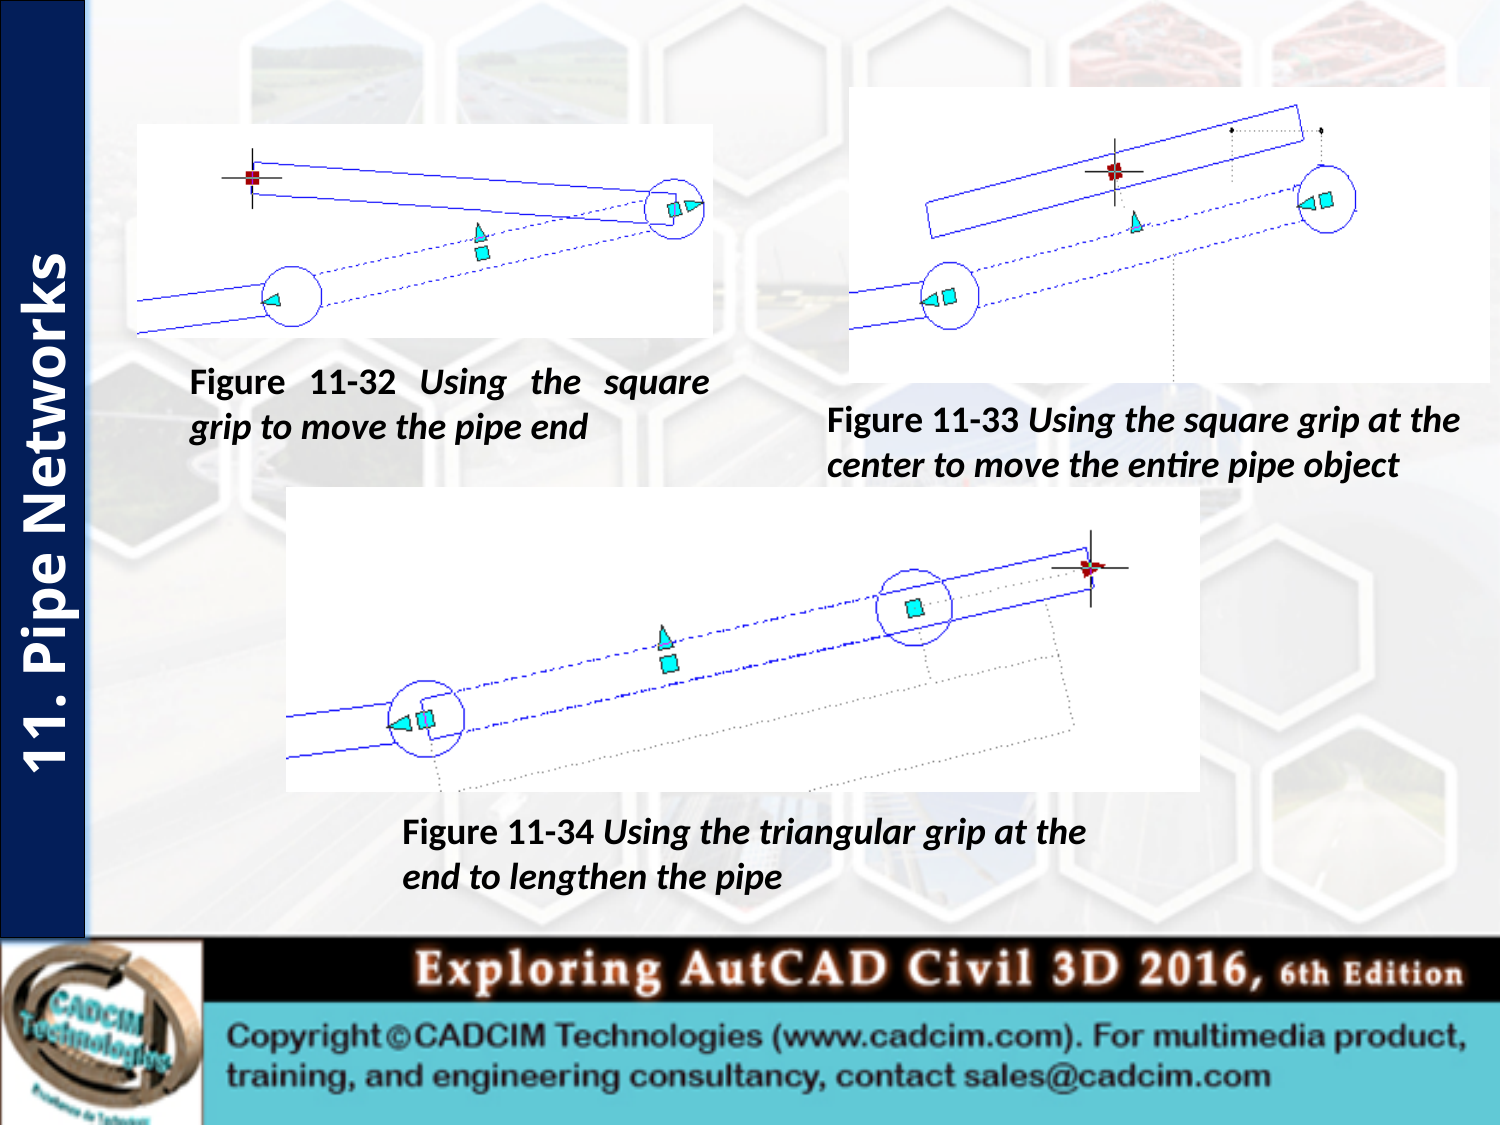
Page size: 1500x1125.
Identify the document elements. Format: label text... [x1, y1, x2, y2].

text_box Figure 11-32 Using the square grip to move the pipe end [174, 349, 725, 455]
picture [0, 0, 1500, 1125]
text_box Figure 11-33 Using the square grip at the center to move the entire pipe object [812, 387, 1500, 493]
text_box Figure 11-34 Using the triangular grip at the end to lengthen the pipe [387, 799, 1138, 905]
